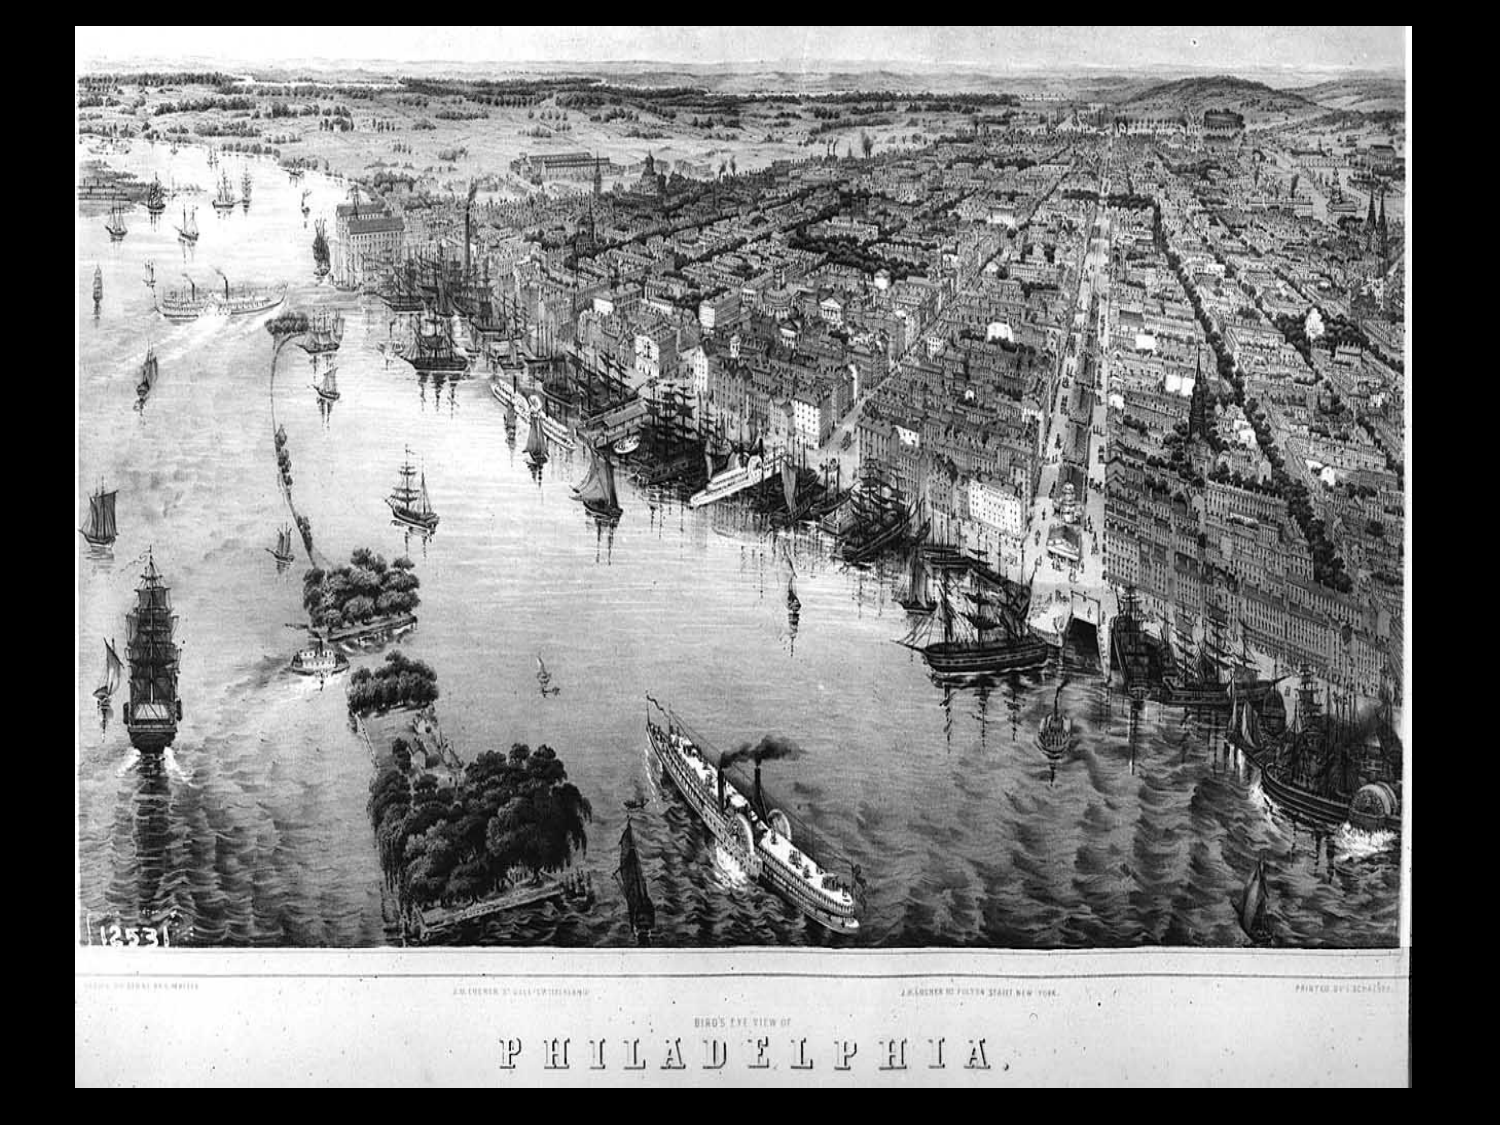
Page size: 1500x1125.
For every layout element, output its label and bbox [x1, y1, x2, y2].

list [74, 26, 1412, 1088]
